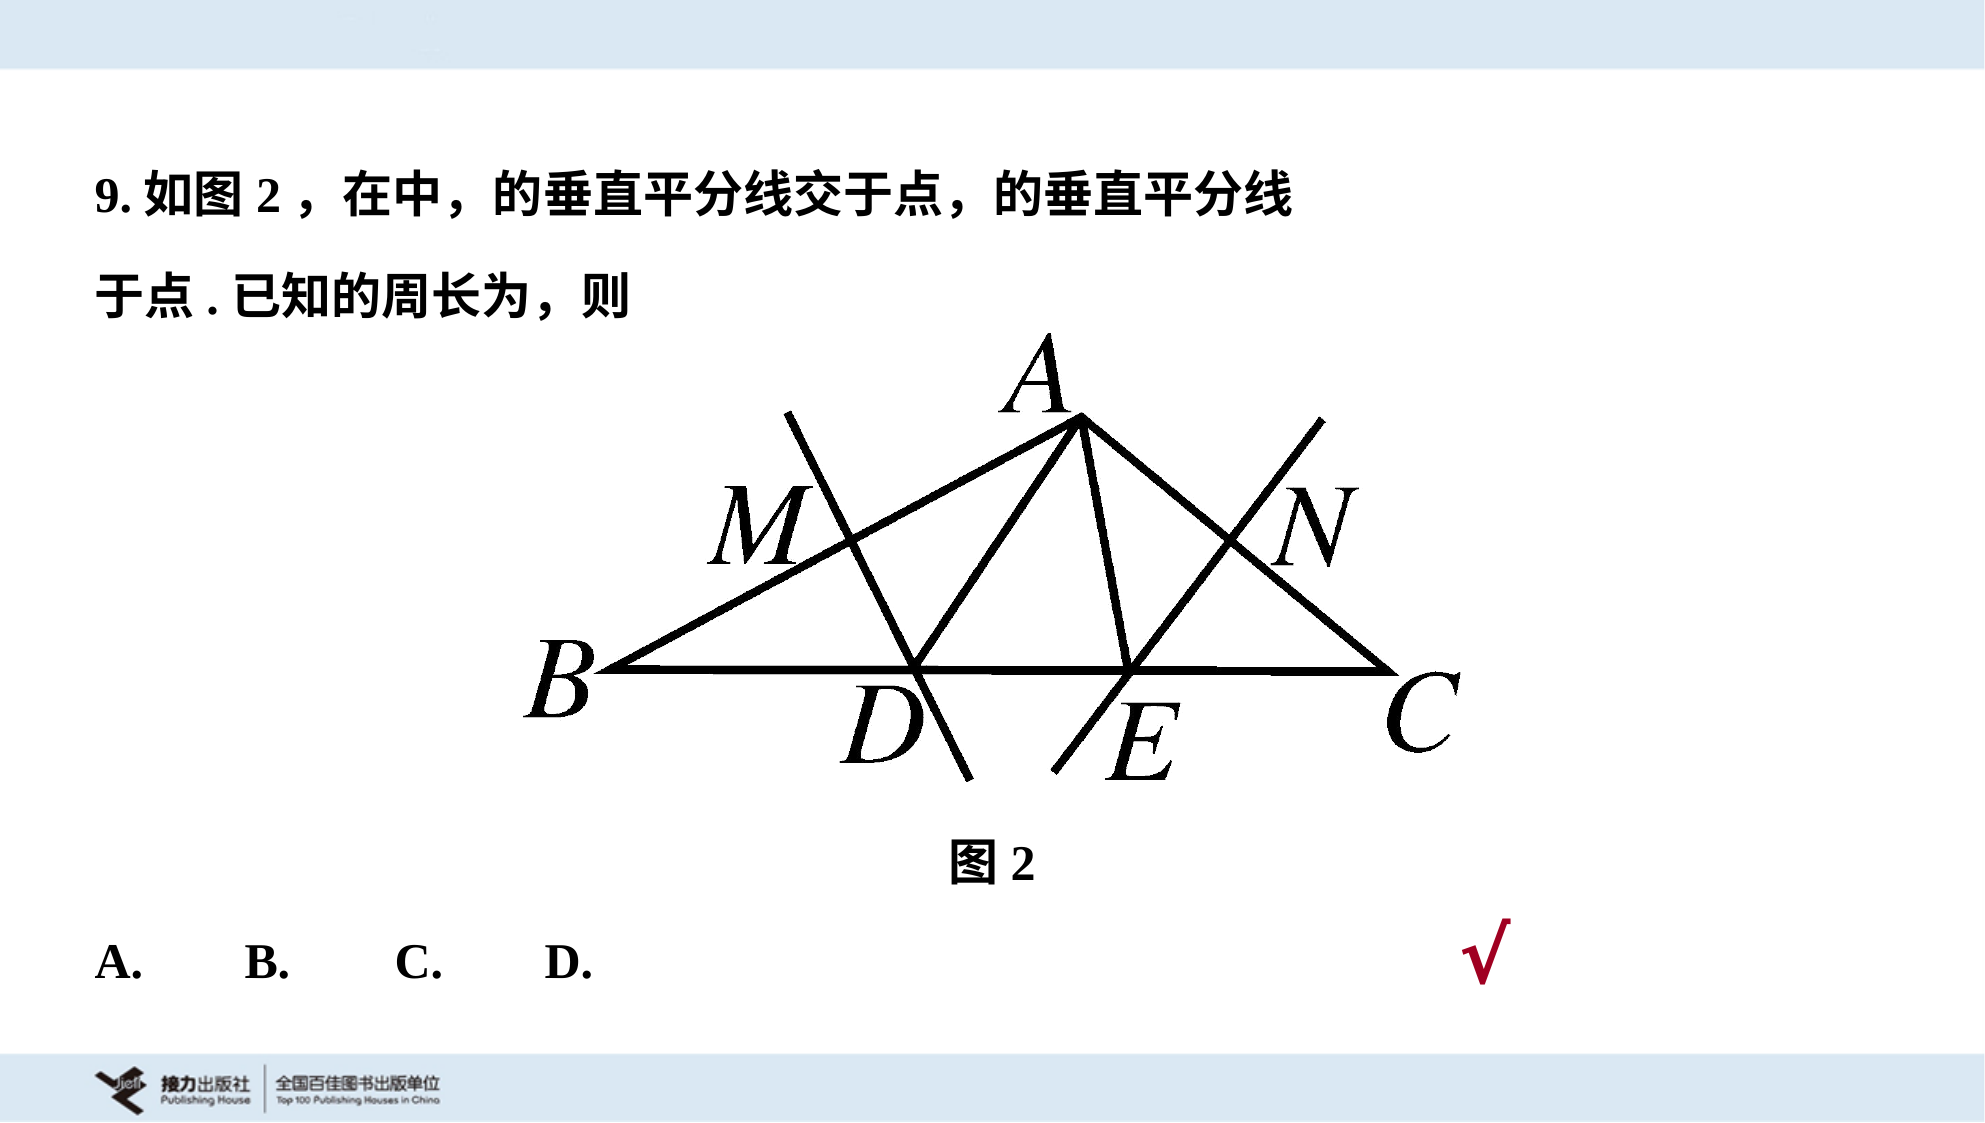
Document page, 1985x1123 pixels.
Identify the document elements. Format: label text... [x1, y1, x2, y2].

picture [0, 0, 1985, 1122]
text_box 图2 [948, 802, 1036, 950]
text_box √ [1459, 906, 1511, 1000]
